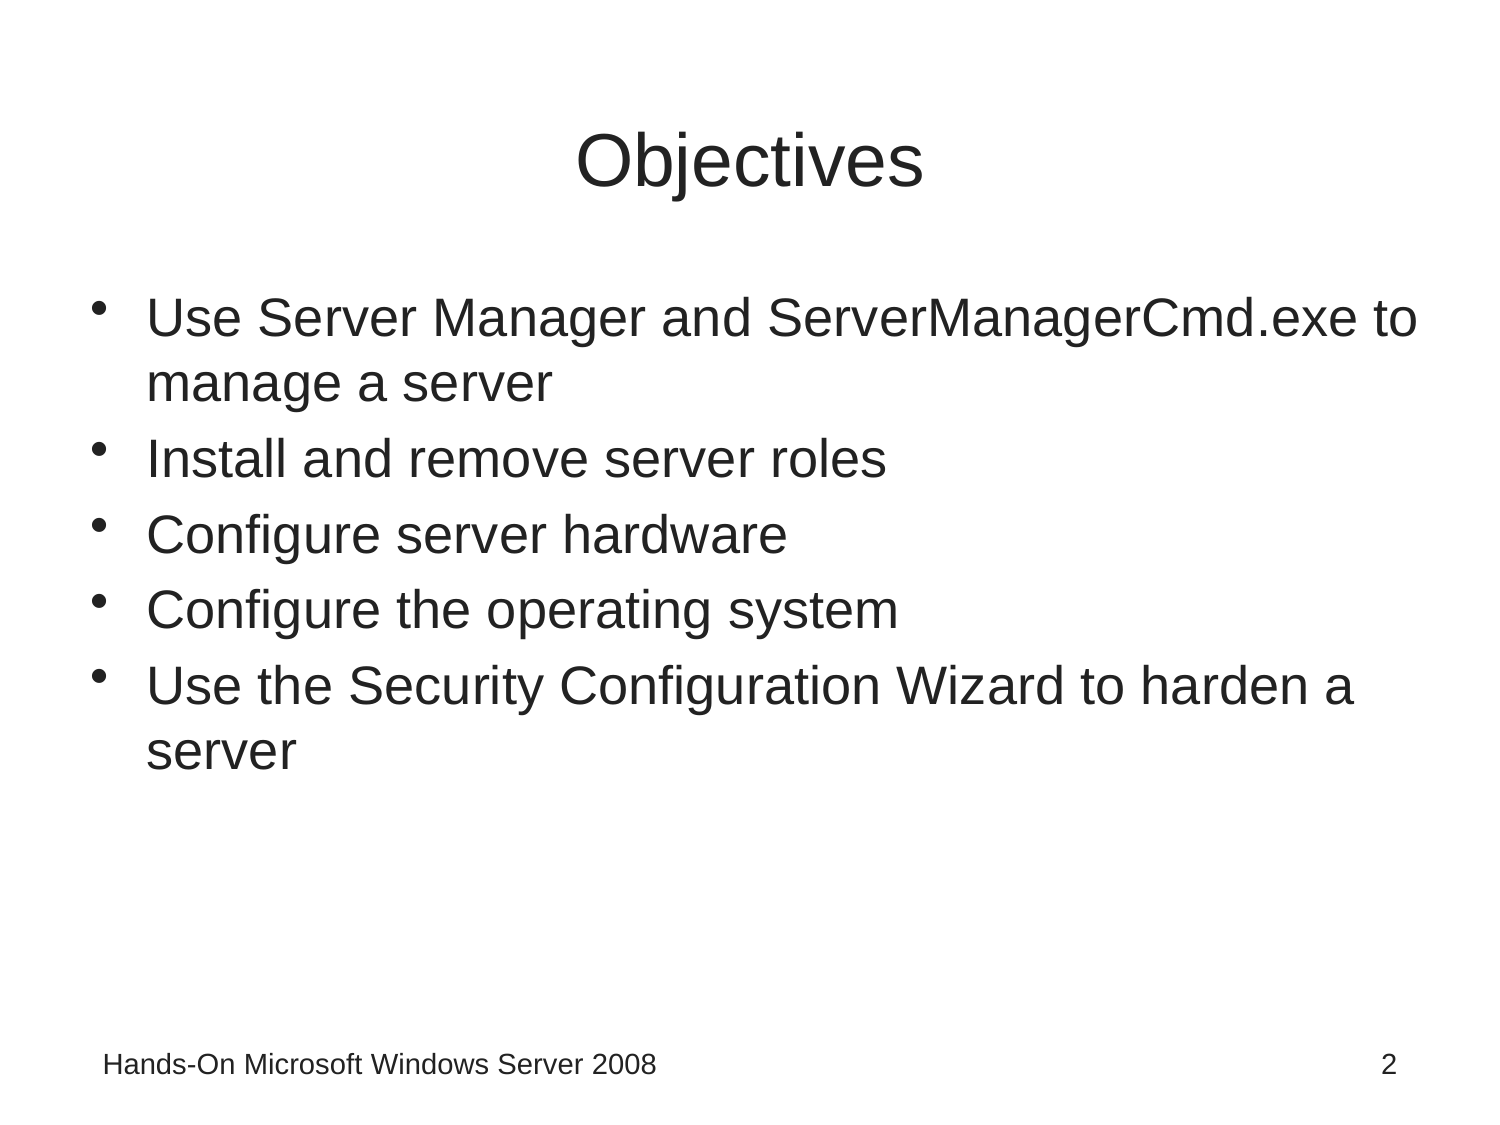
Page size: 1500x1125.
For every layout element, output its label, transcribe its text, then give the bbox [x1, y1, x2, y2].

footer Hands-On Microsoft Windows Server 2008 [87, 1037, 1051, 1101]
list Use Server Manager and ServerManagerCmd.exe to manage a server Install and remove server roles Configure server hardware Configure the operating system Use the Security Configuration Wizard to harden a server [74, 274, 1438, 1026]
title Objectives [87, 62, 1413, 251]
slide_number 2 [1074, 1037, 1413, 1101]
